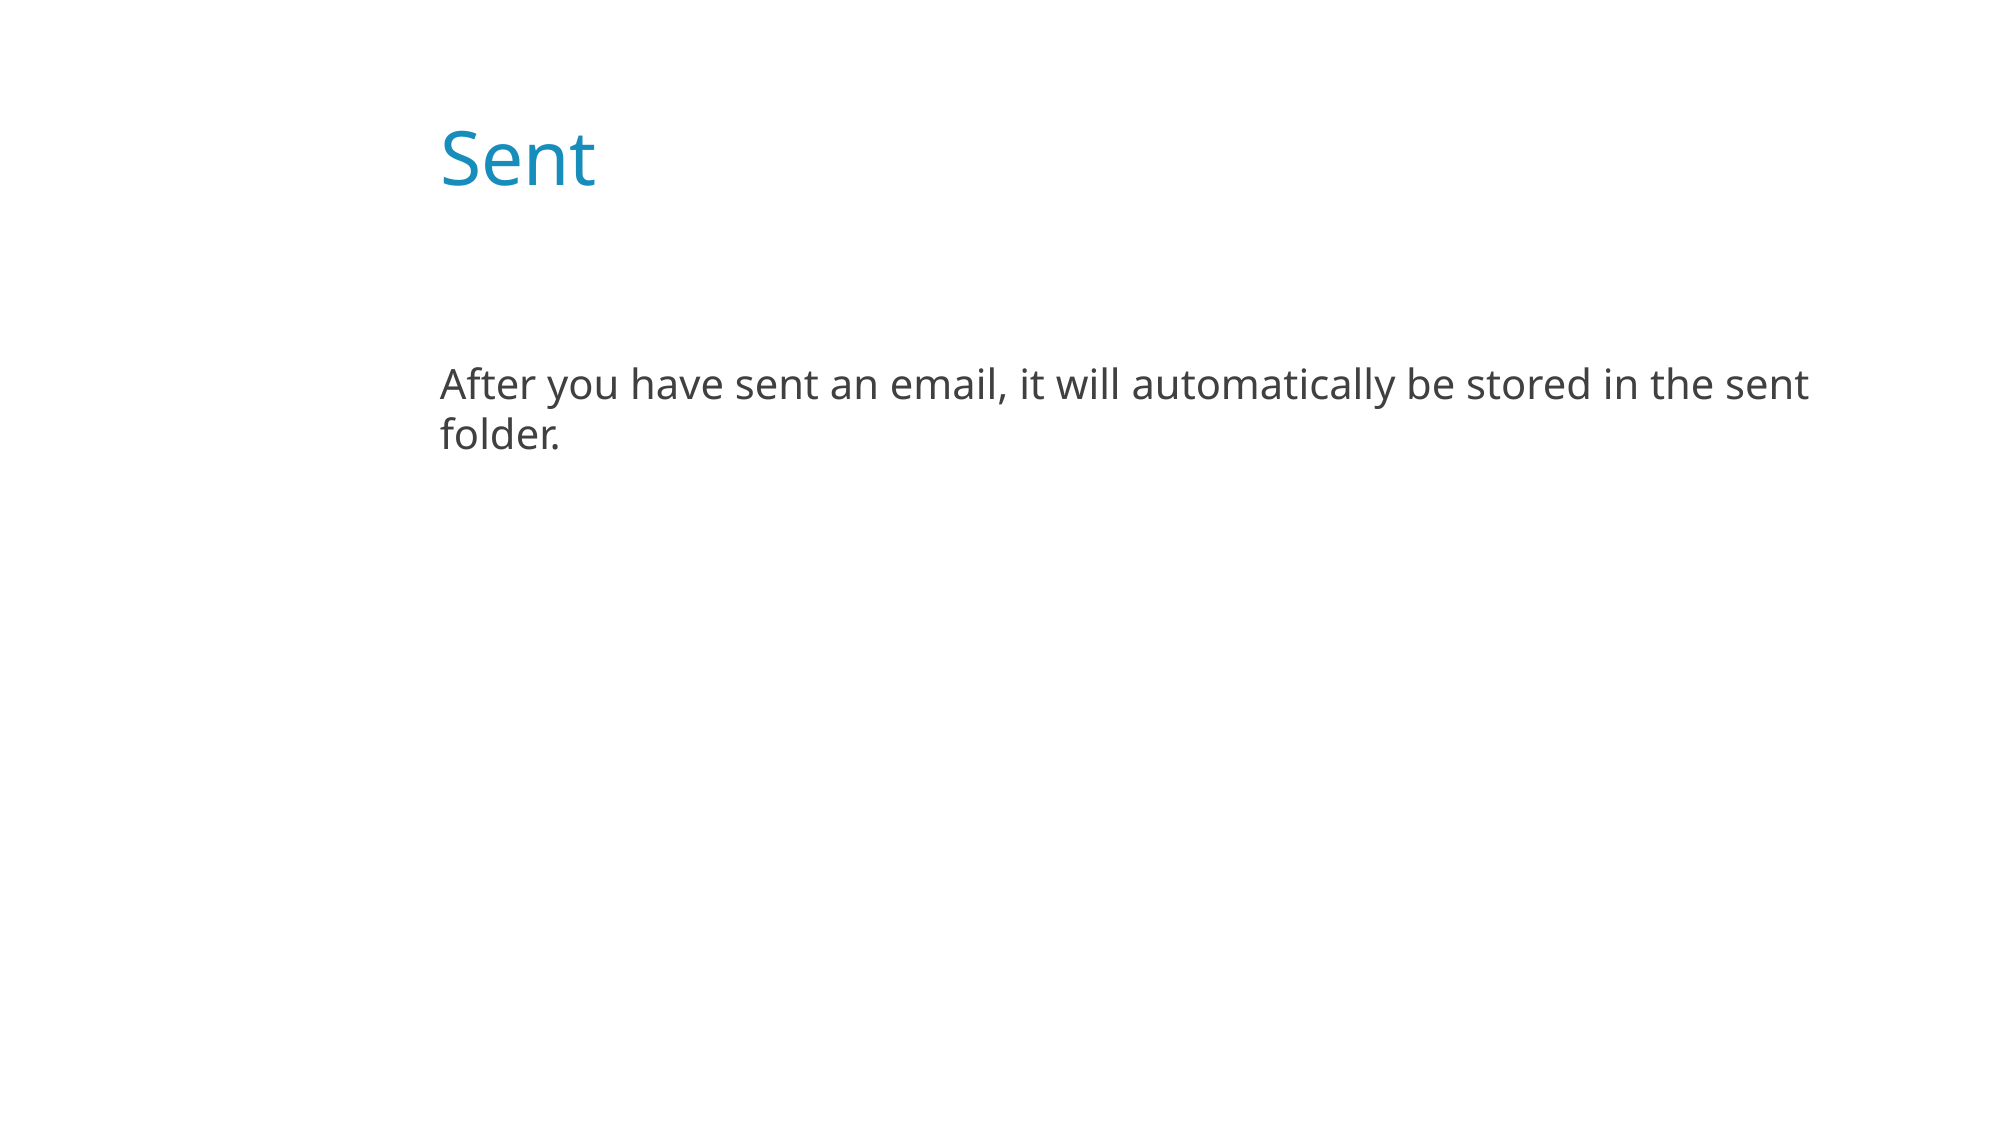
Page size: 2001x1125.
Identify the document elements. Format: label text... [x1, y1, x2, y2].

title Sent [425, 102, 1888, 313]
list After you have sent an email, it will automatically be stored in the sent folder. [424, 350, 1888, 1074]
